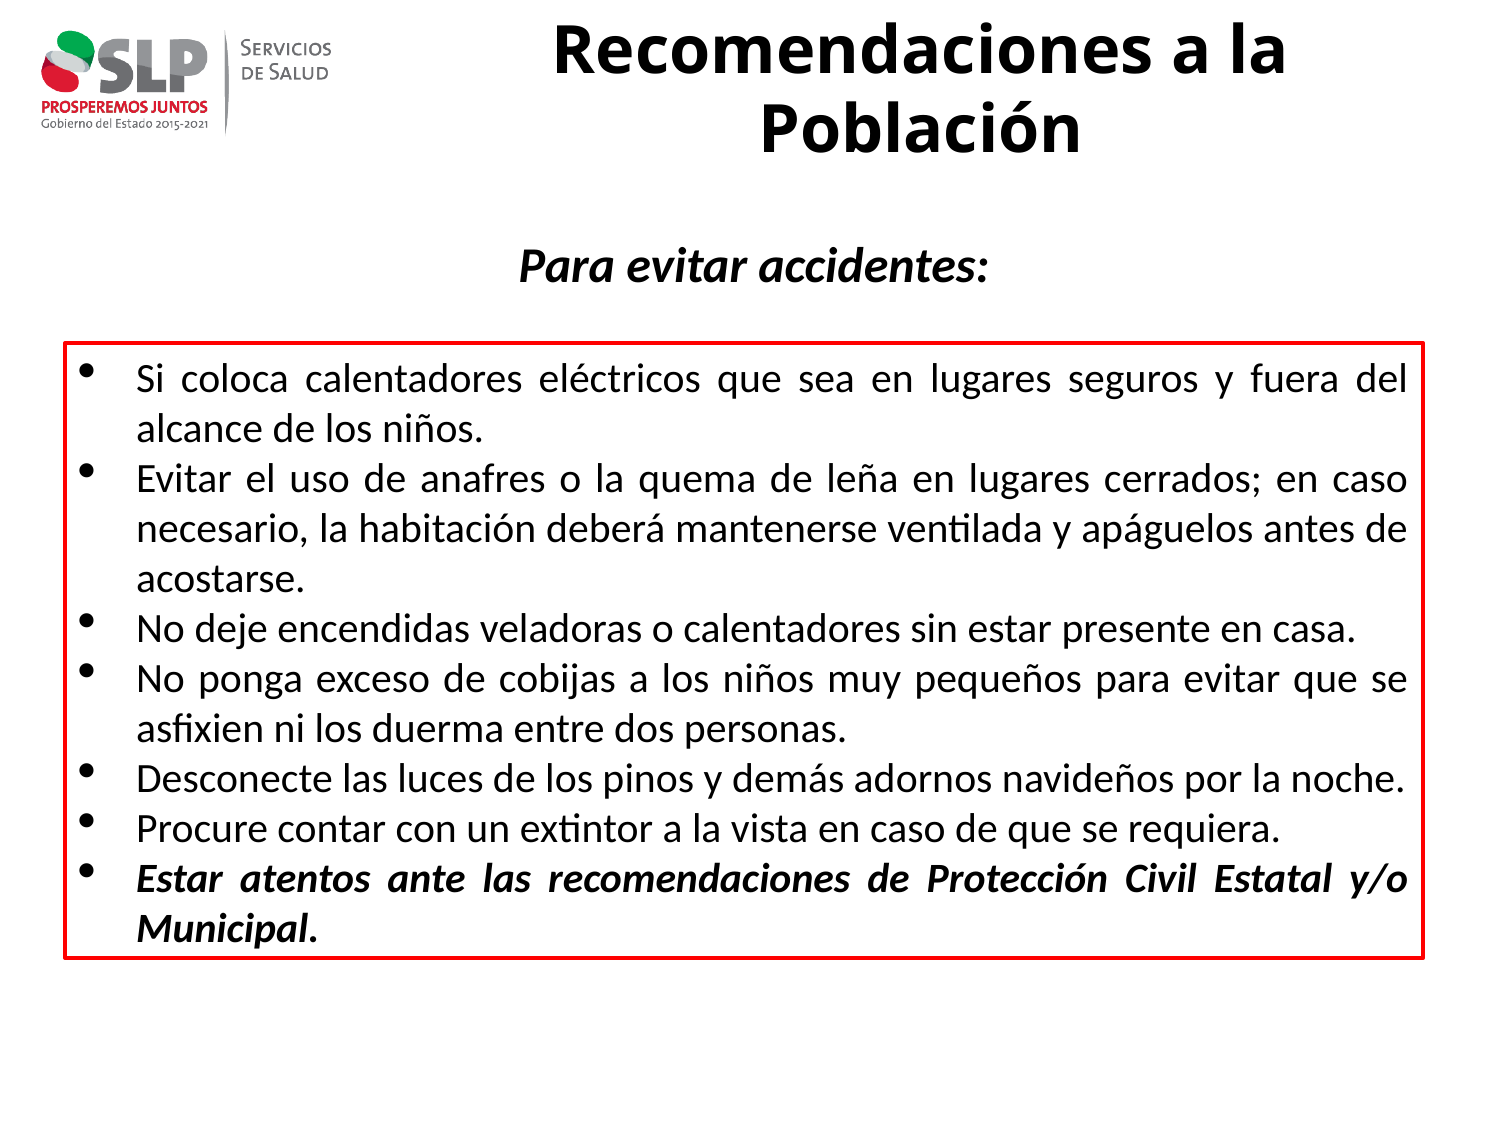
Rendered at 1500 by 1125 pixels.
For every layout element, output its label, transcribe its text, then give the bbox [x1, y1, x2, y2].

title Recomendaciones a la Población [604, 35, 1459, 138]
picture [40, 30, 332, 137]
text_box Para evitar accidentes: [381, 225, 1127, 300]
text_box Si coloca calentadores eléctricos que sea en lugares seguros y fuera del alcance de los niños. Evitar el uso de anafres o la quema de leña en lugares cerrados; en caso necesario, la habitación deberá mantenerse ventilada y apáguelos antes de acostarse. No deje encendidas veladoras o calentadores sin estar presente en casa. No ponga exceso de cobijas a los niños muy pequeños para evitar que se asfixien ni los duerma entre dos personas. Desconecte las luces de los pinos y demás adornos navideños por la noche. Procure contar con un extintor a la vista en caso de que se requiera. Estar atentos ante las recomendaciones de Protección Civil Estatal y/o Municipal. [64, 343, 1424, 958]
text_box [25, 0, 604, 226]
